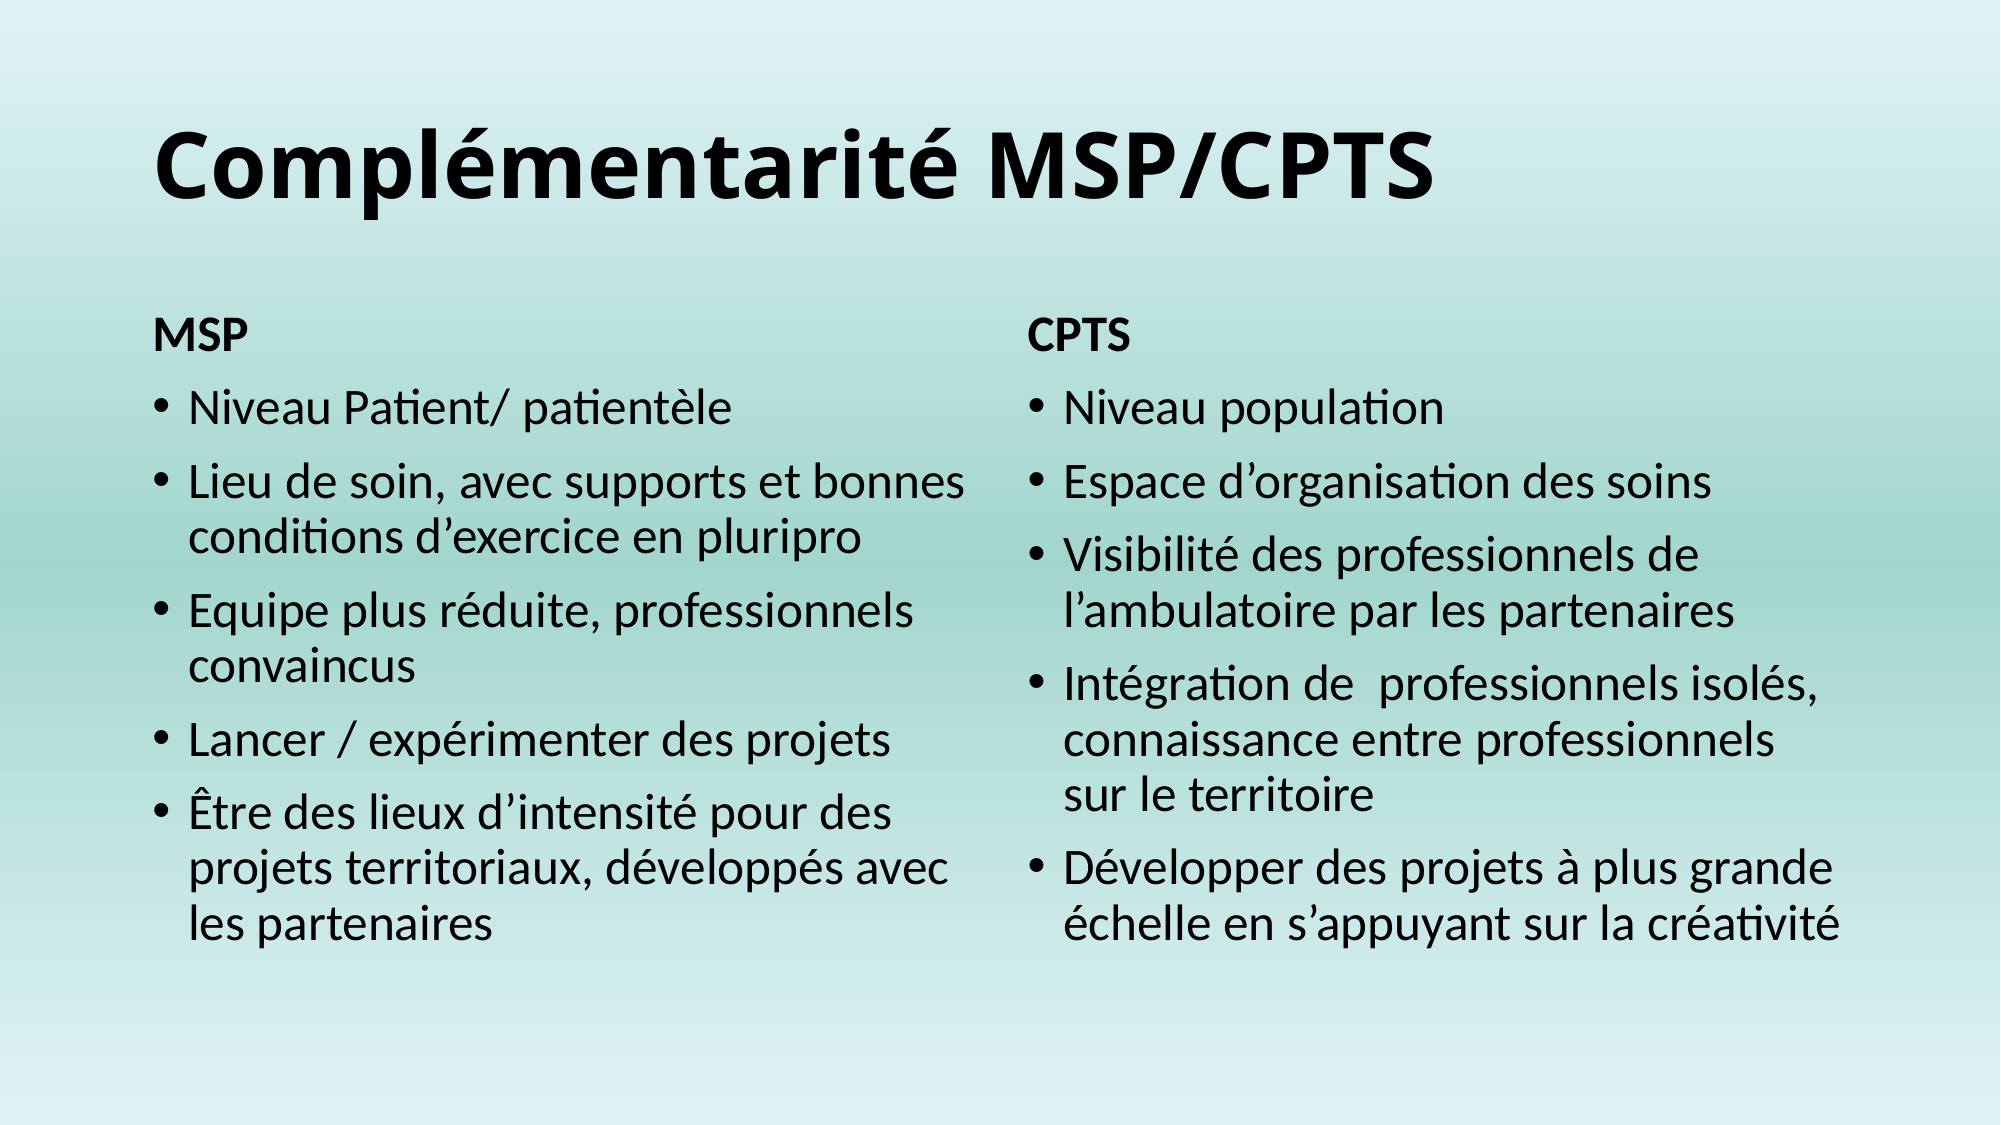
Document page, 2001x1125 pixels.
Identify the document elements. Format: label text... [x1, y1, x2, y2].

list MSP Niveau Patient/ patientèle Lieu de soin, avec supports et bonnes conditions d’exercice en pluripro Equipe plus réduite, professionnels convaincus Lancer / expérimenter des projets Être des lieux d’intensité pour des projets territoriaux, développés avec les partenaires [137, 299, 988, 1014]
title Complémentarité MSP/CPTS [137, 59, 1863, 278]
list CPTS Niveau population Espace d’organisation des soins Visibilité des professionnels de l’ambulatoire par les partenaires Intégration de professionnels isolés, connaissance entre professionnels sur le territoire Développer des projets à plus grande échelle en s’appuyant sur la créativité [1012, 299, 1863, 1014]
